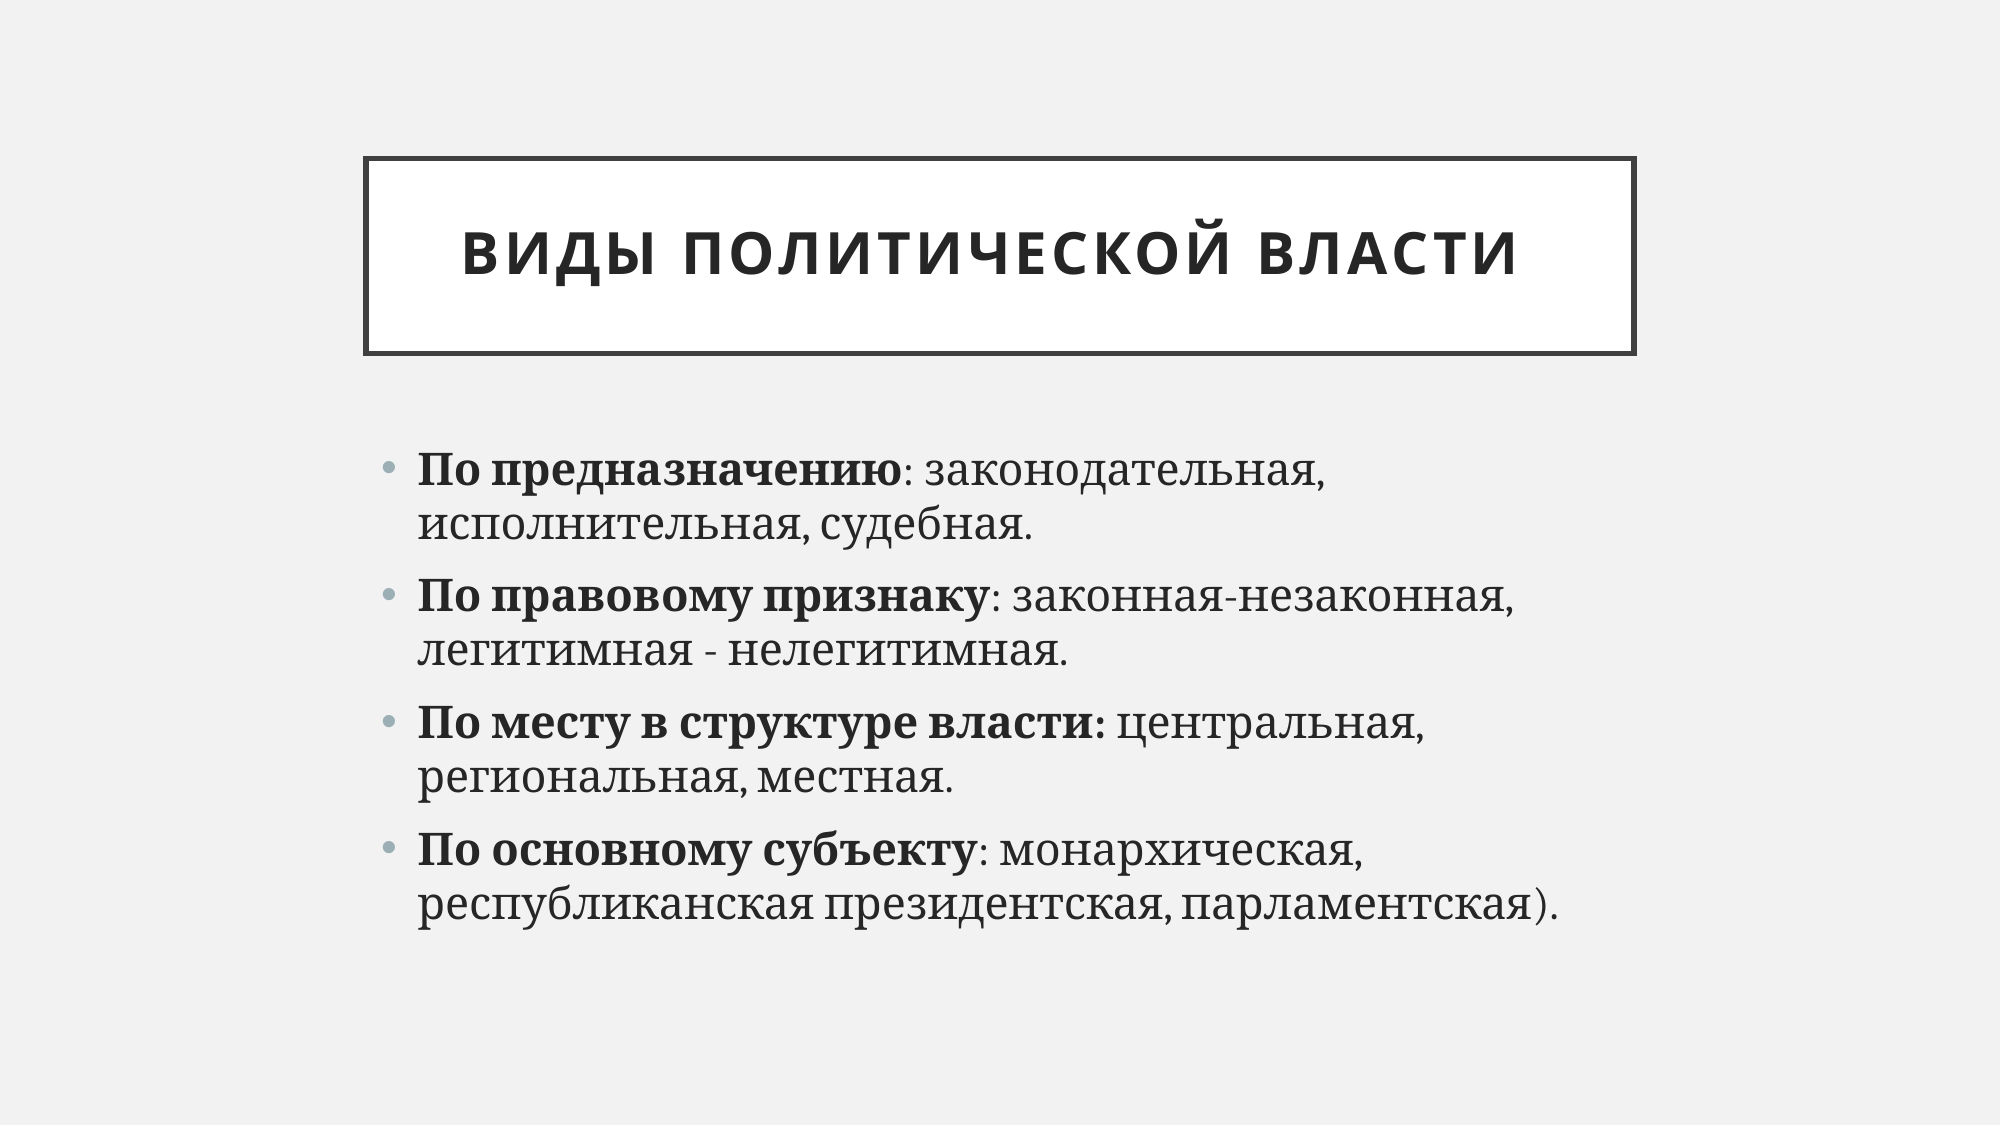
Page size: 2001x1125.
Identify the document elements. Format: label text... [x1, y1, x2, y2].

title Виды политической власти [363, 156, 1637, 356]
list По предназначению: законодательная, исполнительная, судебная. По правовому признаку: законная-незаконная, легитимная - нелегитимная. По месту в структуре власти: центральная, региональная, местная. По основному субъекту: монархическая, республиканская президентская, парламентская). [366, 432, 1634, 942]
